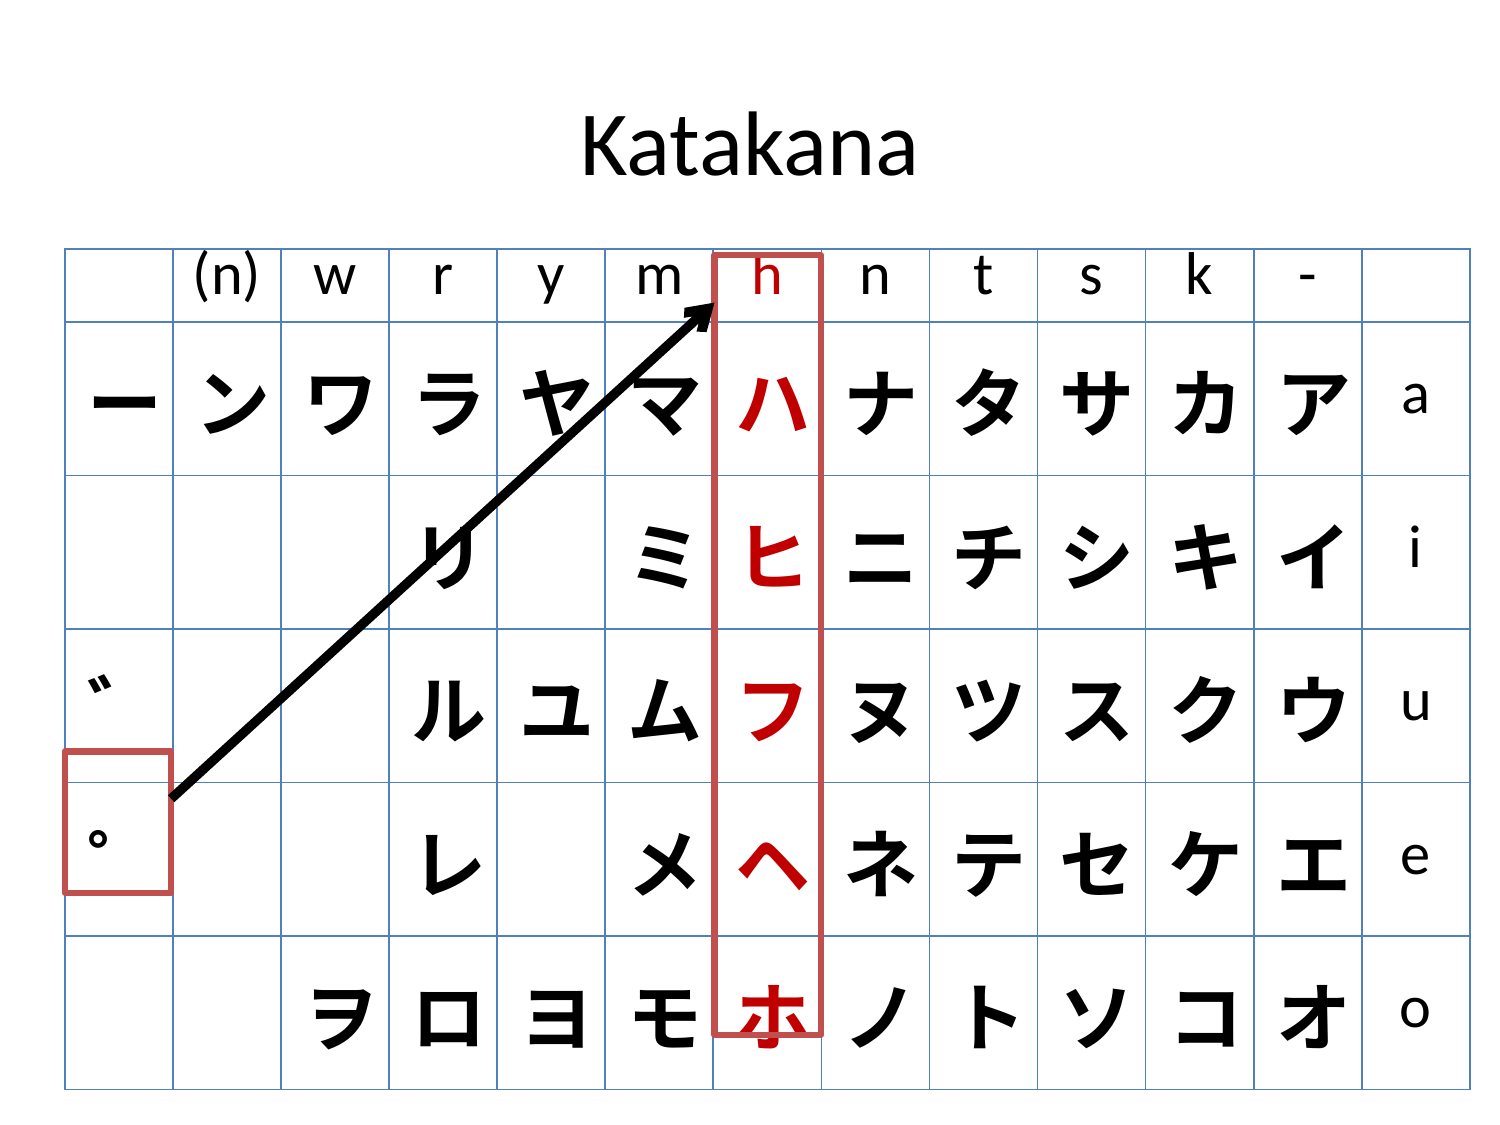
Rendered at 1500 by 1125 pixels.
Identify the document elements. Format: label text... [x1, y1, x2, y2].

table_cell メ [606, 806, 712, 935]
table_cell ア [1255, 323, 1361, 475]
table_cell エ [1255, 783, 1361, 935]
table_cell ヲ [282, 937, 388, 1089]
table_cell o [1363, 937, 1469, 1089]
table_header [1363, 250, 1469, 321]
table_cell i [1363, 476, 1469, 628]
table_cell [66, 476, 165, 628]
table_cell [174, 937, 280, 1089]
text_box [170, 302, 715, 799]
table_cell e [1363, 783, 1469, 935]
table_cell ヌ [823, 630, 929, 782]
table_cell ク [1146, 630, 1253, 782]
table_cell タ [930, 323, 1037, 475]
table_cell [66, 937, 172, 1089]
table_cell ト [930, 937, 1037, 1089]
text_box [63, 749, 173, 895]
table_cell セ [1038, 783, 1145, 935]
title Katakana [75, 45, 1425, 233]
table_cell ゛ [66, 630, 165, 749]
table_cell イ [1255, 476, 1361, 628]
table_header r [390, 250, 496, 301]
table_cell テ [930, 783, 1037, 935]
table_cell ケ [1146, 783, 1253, 935]
table_cell ロ [390, 937, 496, 1089]
table_cell チ [930, 476, 1037, 628]
table_header (n) [174, 250, 280, 301]
table_header [66, 250, 172, 321]
table_cell ー [66, 323, 165, 475]
table_cell ホ [714, 1037, 821, 1089]
table_cell ニ [823, 476, 929, 628]
table_header y [498, 250, 604, 301]
table_cell u [1363, 630, 1469, 782]
table_cell a [1363, 323, 1469, 475]
table_cell コ [1146, 937, 1253, 1089]
table_cell ス [1038, 630, 1145, 782]
table_header w [282, 250, 388, 301]
table_cell オ [1255, 937, 1361, 1089]
table_header n [822, 250, 929, 321]
table_header m [606, 250, 712, 301]
table_cell サ [1038, 323, 1145, 475]
table_header t [930, 250, 1037, 321]
text_box [712, 253, 823, 1037]
table_cell ゜ [66, 895, 172, 935]
table_cell ソ [1038, 937, 1145, 1089]
table_cell [174, 807, 280, 935]
table_header s [1038, 250, 1145, 321]
table_header - [1255, 250, 1361, 321]
table_cell モ [606, 937, 712, 1089]
table_cell シ [1038, 476, 1145, 628]
table_cell [498, 807, 604, 935]
table_cell ナ [823, 323, 929, 475]
table_cell ノ [822, 937, 929, 1089]
table_cell ツ [930, 630, 1037, 782]
table_cell カ [1146, 323, 1253, 475]
table_cell [282, 807, 388, 935]
table_cell ウ [1255, 630, 1361, 782]
table_cell キ [1146, 476, 1253, 628]
table_header k [1146, 250, 1253, 321]
table_cell ネ [823, 783, 929, 935]
table_cell レ [390, 807, 496, 935]
table_cell ヨ [498, 937, 604, 1089]
